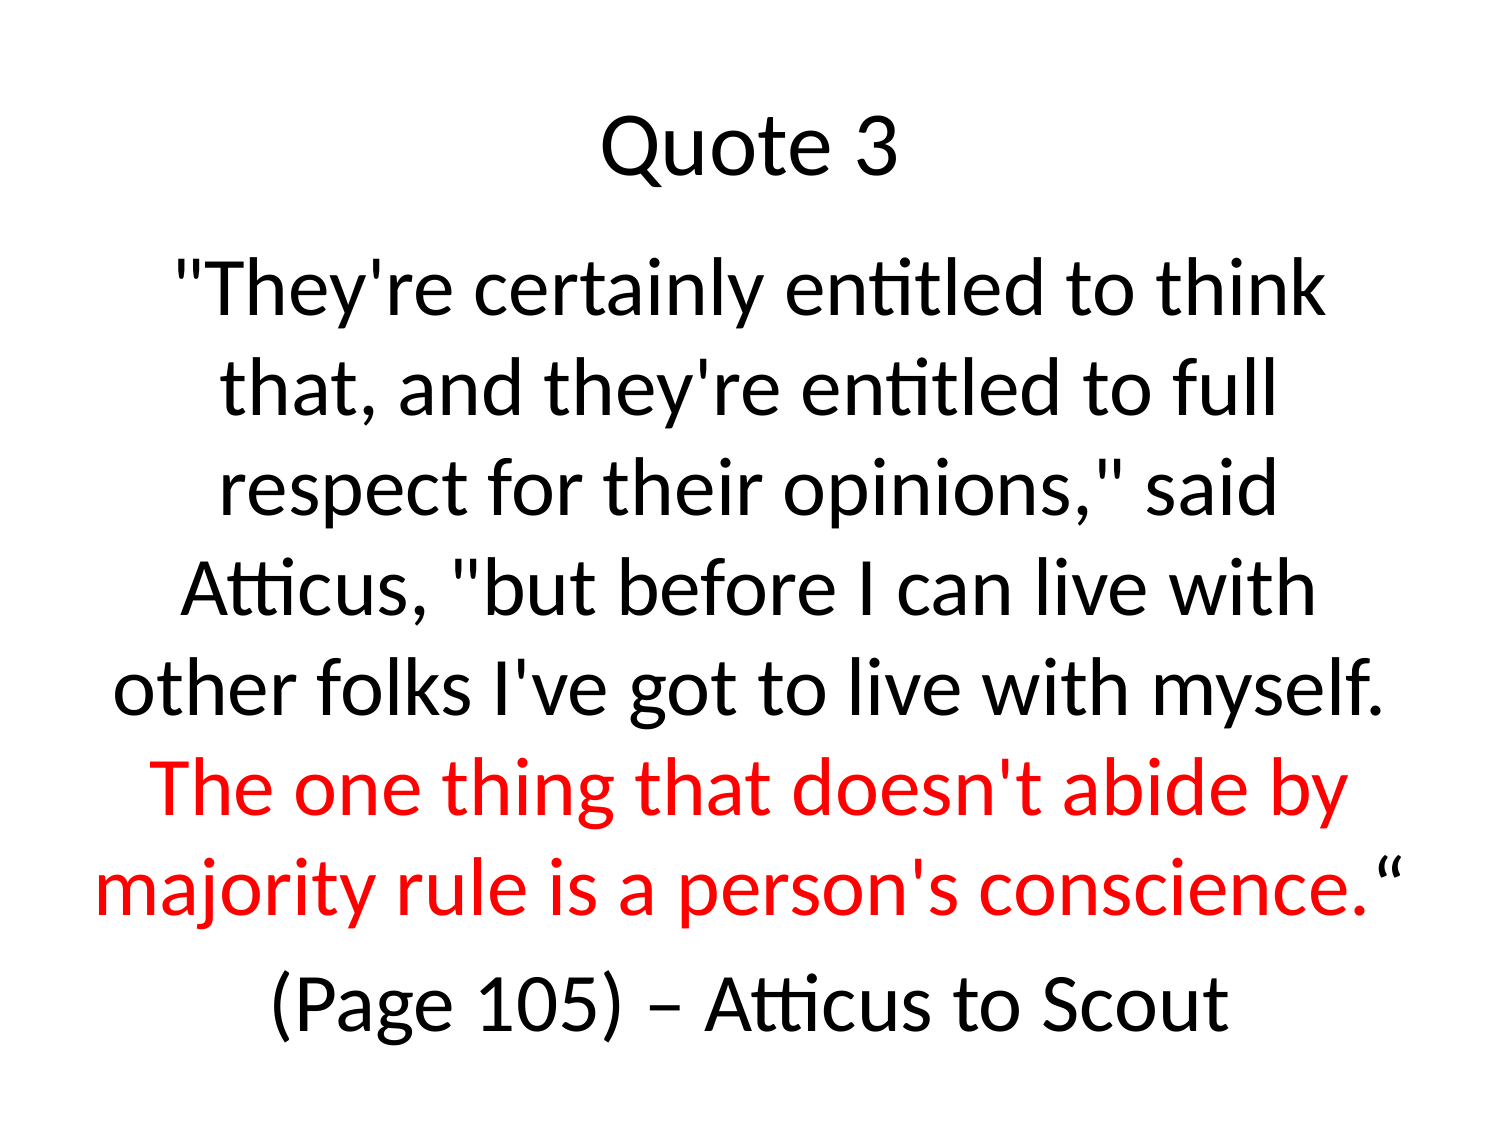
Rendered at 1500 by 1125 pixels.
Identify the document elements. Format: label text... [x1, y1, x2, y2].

title Quote 3 [75, 45, 1425, 224]
list "They're certainly entitled to think that, and they're entitled to full respect for their opinions," said Atticus, "but before I can live with other folks I've got to live with myself. The one thing that doesn't abide by majority rule is a person's conscience.“ (Page 105) – Atticus to Scout [75, 224, 1425, 1063]
